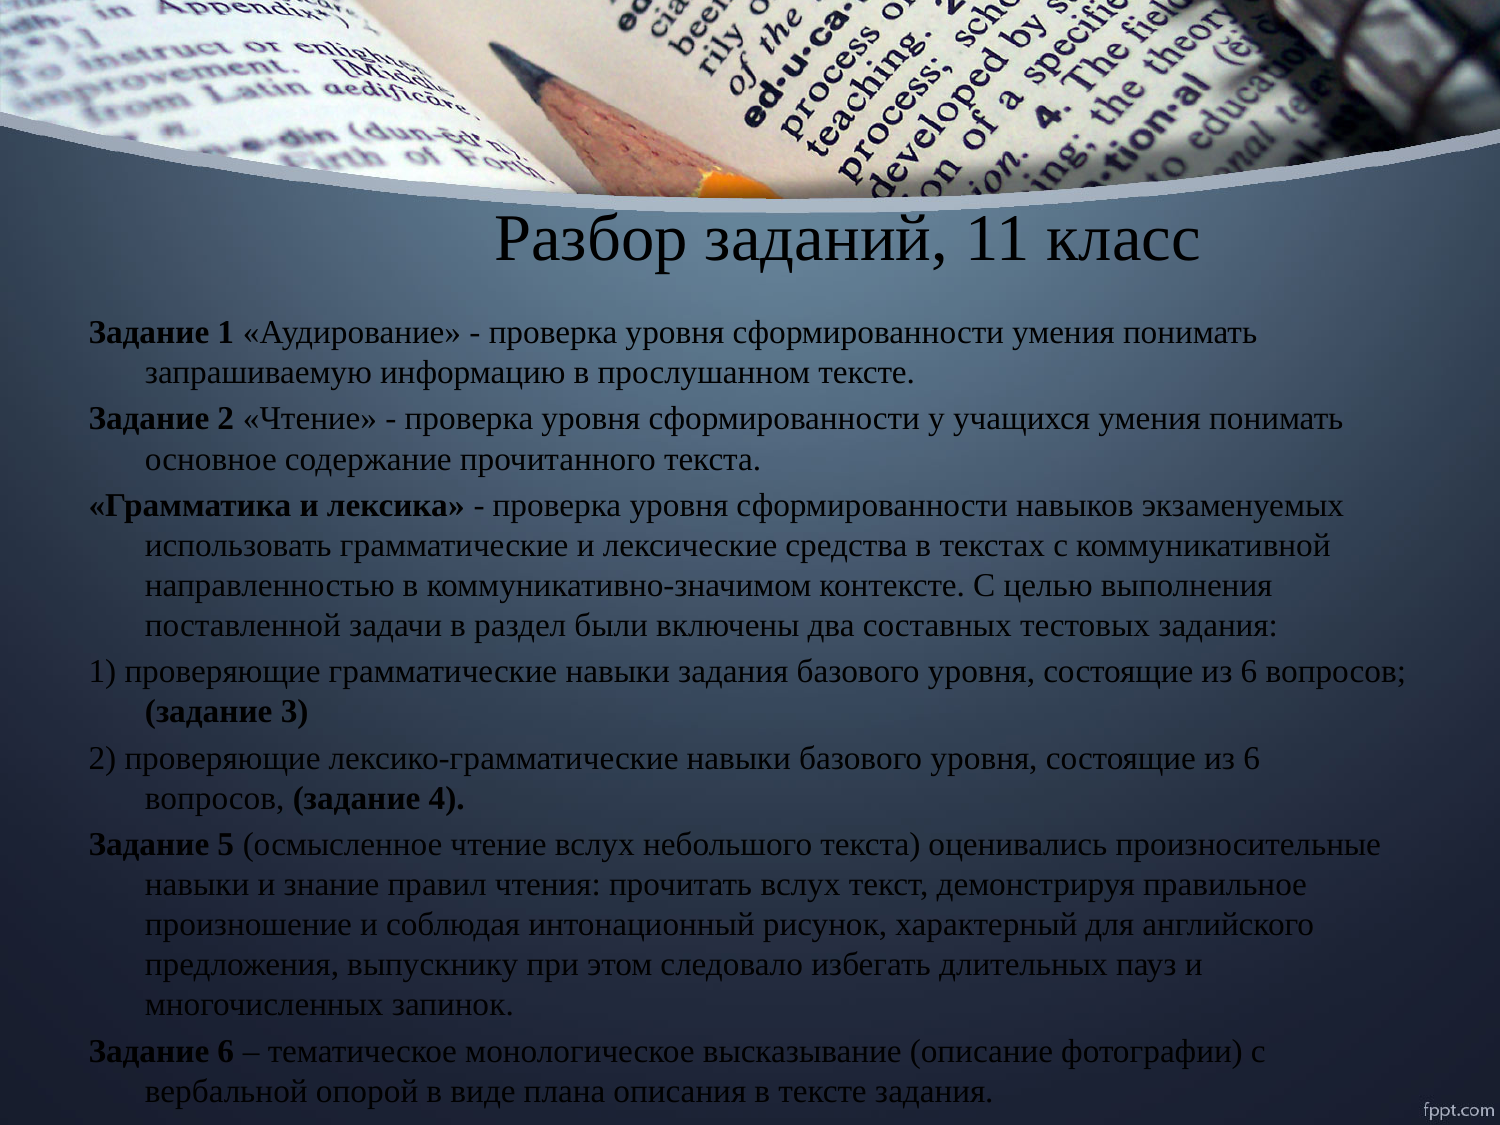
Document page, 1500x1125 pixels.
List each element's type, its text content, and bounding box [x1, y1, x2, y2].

title Разбор заданий, 11 класс [272, 140, 1424, 302]
text_box Задание 1 «Аудирование» - проверка уровня сформированности умения понимать запрашиваемую информацию в прослушанном тексте. Задание 2 «Чтение» - проверка уровня сформированности у учащихся умения понимать основное содержание прочитанного текста. «Грамматика и лексика» - проверка уровня сформированности навыков экзаменуемых использовать грамматические и лексические средства в текстах с коммуникативной направленностью в коммуникативно-значимом контексте. С целью выполнения поставленной задачи в раздел были включены два составных тестовых задания: 1) проверяющие грамматические навыки задания базового уровня, состоящие из 6 вопросов; (задание 3) 2) проверяющие лексико-грамматические навыки базового уровня, состоящие из 6 вопросов, (задание 4). Задание 5 (осмысленное чтение вслух небольшого текста) оценивались произносительные навыки и знание правил чтения: прочитать вслух текст, демонстрируя правильное произношение и соблюдая интонационный рисунок, характерный для английского предложения, выпускнику при этом следовало избегать длительных пауз и многочисленных запинок. Задание 6 – тематическое монологическое высказывание (описание фотографии) с вербальной опорой в виде плана описания в тексте задания. [73, 302, 1424, 1100]
picture [0, 0, 1500, 1125]
